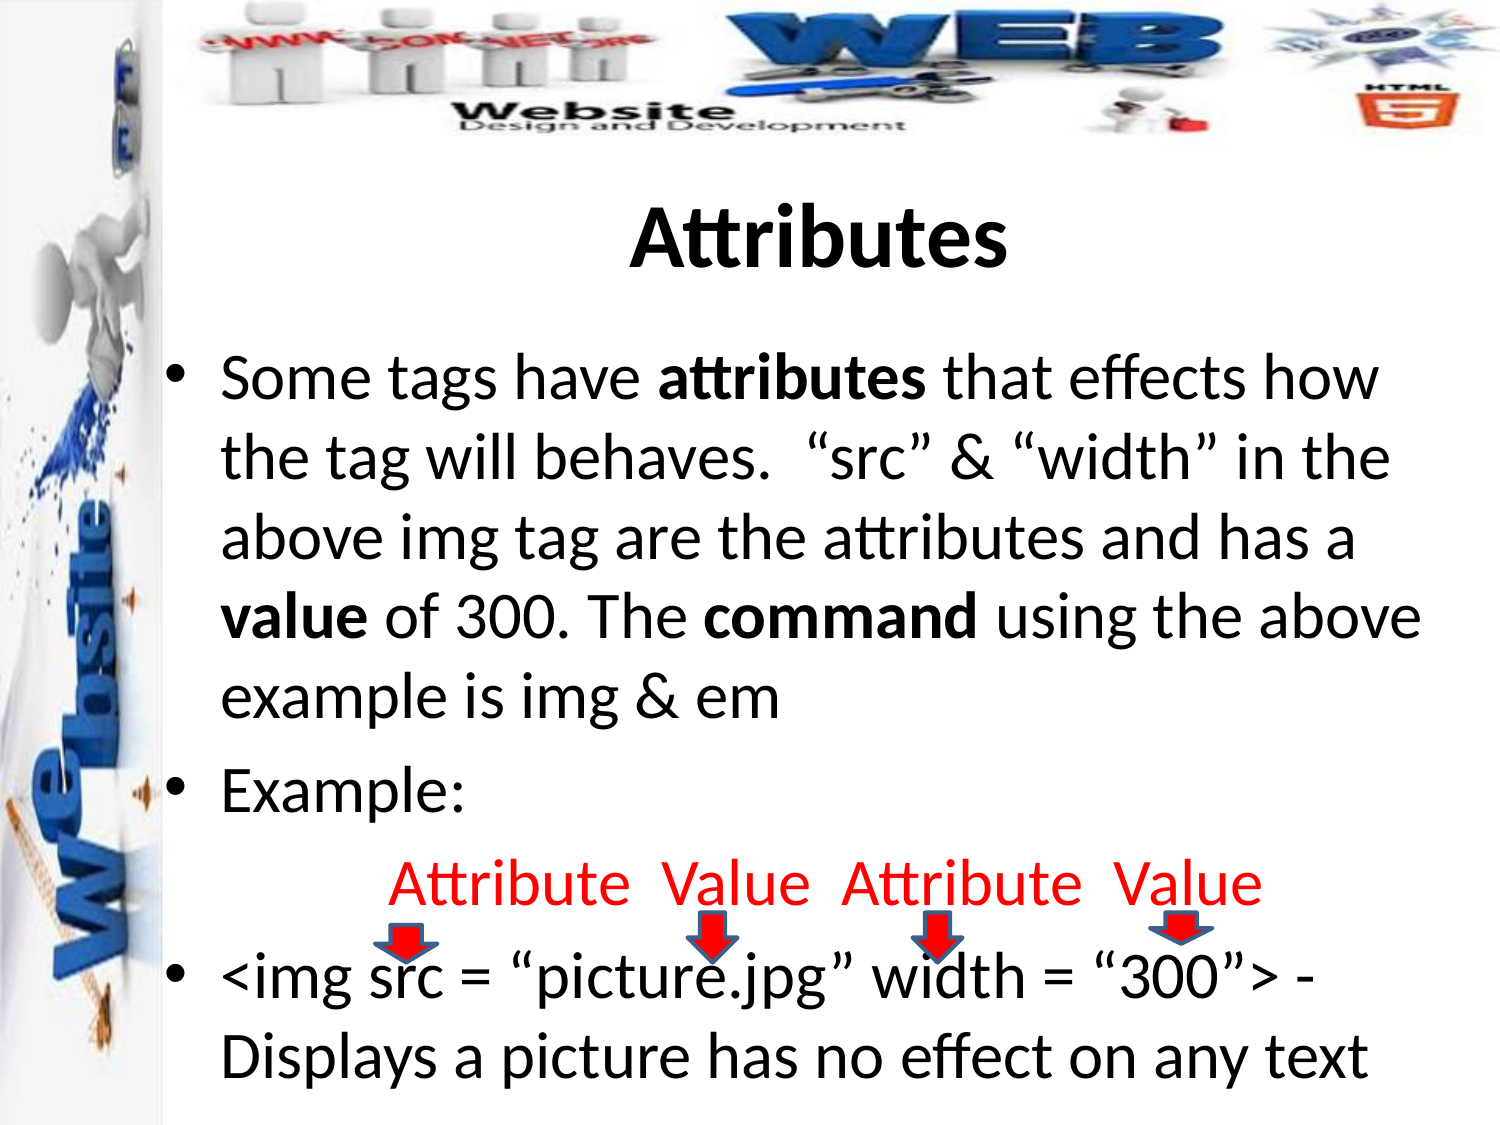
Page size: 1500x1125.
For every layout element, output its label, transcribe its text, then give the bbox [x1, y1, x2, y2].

picture [0, 0, 1500, 1125]
title Attributes [144, 137, 1495, 325]
list Some tags have attributes that effects how the tag will behaves. “src” & “width” in the above img tag are the attributes and has a value of 300. The command using the above example is img & em Example: Attribute Value Attribute Value <img src = “picture.jpg” width = “300”> - Displays a picture has no effect on any text [148, 324, 1499, 1125]
text_box [1147, 910, 1215, 946]
text_box [372, 922, 440, 965]
text_box [910, 910, 965, 965]
text_box [685, 910, 740, 965]
